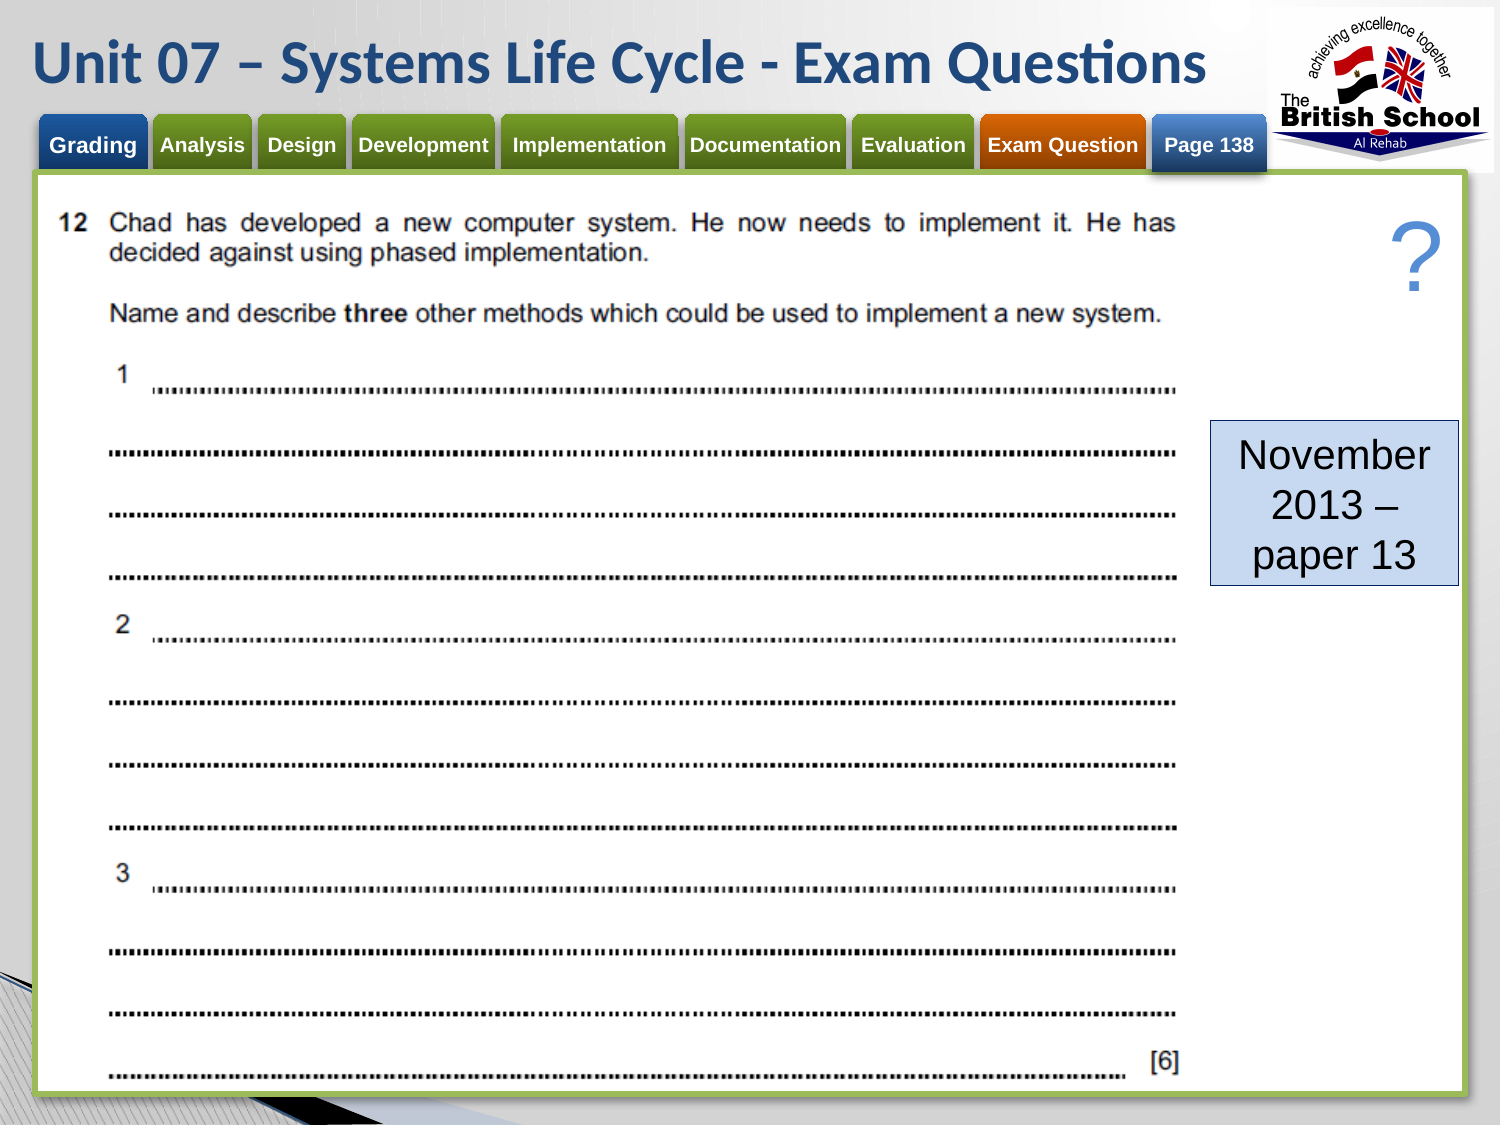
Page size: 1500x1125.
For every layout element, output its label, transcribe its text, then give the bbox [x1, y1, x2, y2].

picture [281, 1114, 303, 1125]
text_box ? [1373, 184, 1447, 320]
picture [52, 195, 1200, 1083]
text_box Page 138 [1151, 113, 1268, 173]
title Unit 07 – Systems Life Cycle - Exam Questions [17, 7, 1256, 110]
picture [1267, 7, 1495, 173]
text_box November 2013 – paper 13 [1210, 420, 1459, 586]
